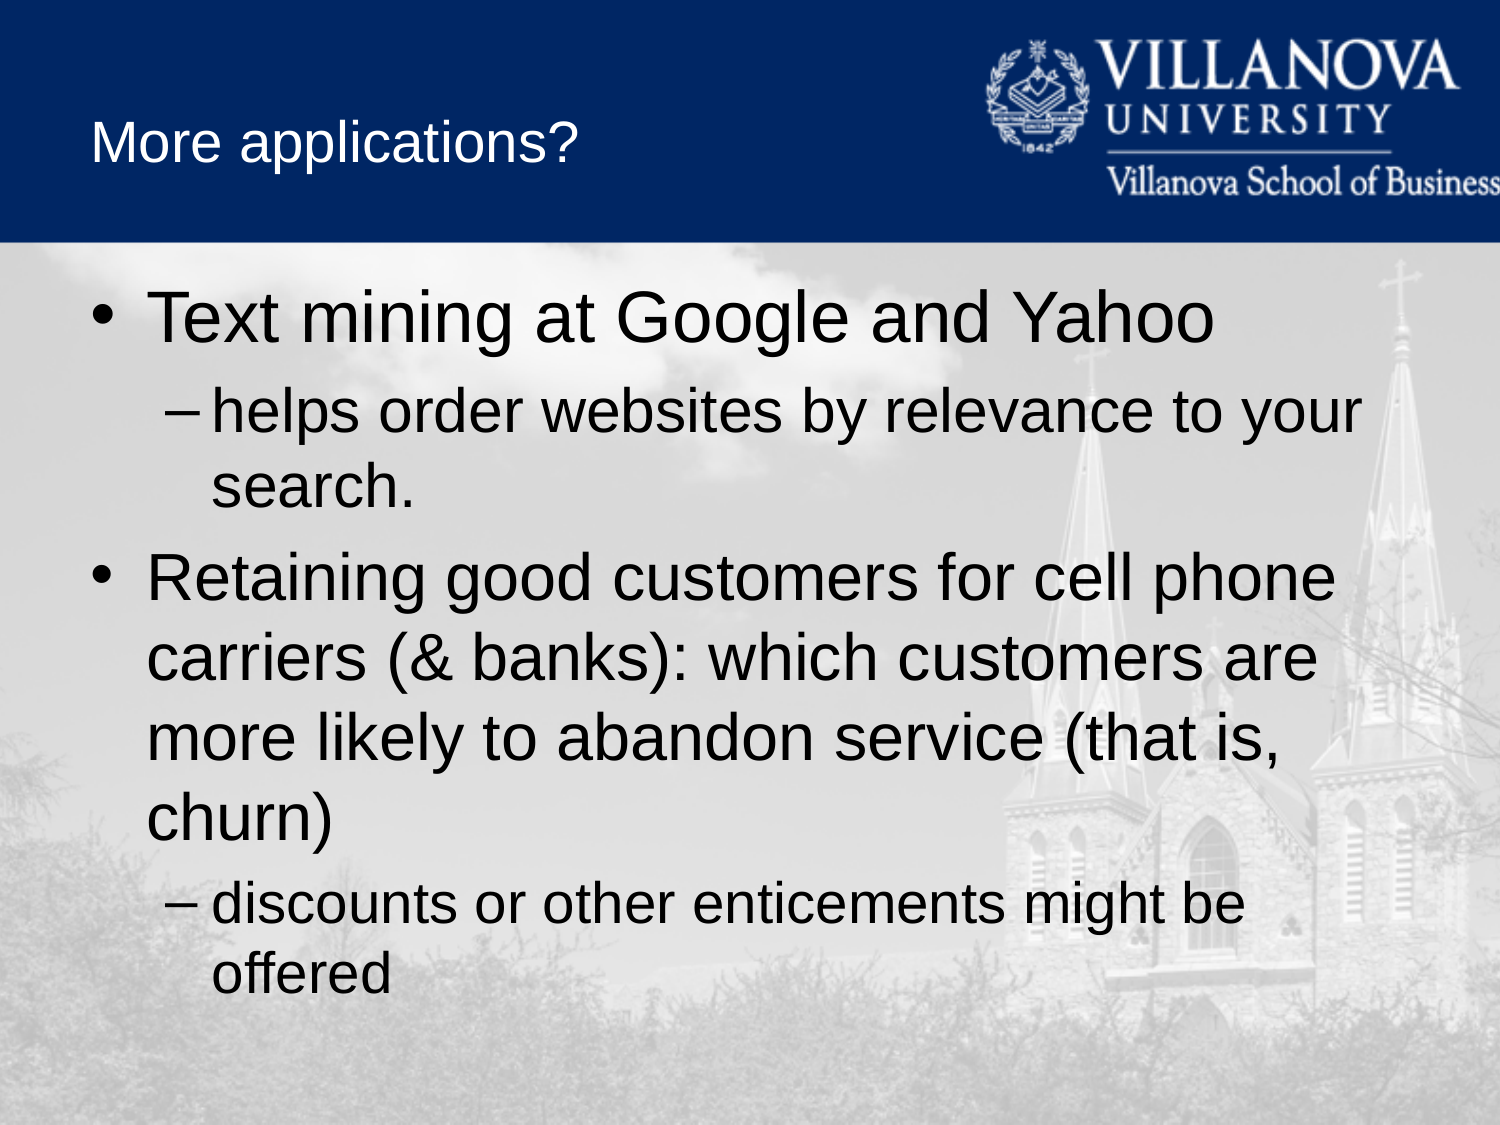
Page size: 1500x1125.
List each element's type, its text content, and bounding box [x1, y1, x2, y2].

title More applications? [75, 45, 1425, 233]
picture [0, 0, 1500, 1125]
list Text mining at Google and Yahoo helps order websites by relevance to your search. Retaining good customers for cell phone carriers (& banks): which customers are more likely to abandon service (that is, churn) discounts or other enticements might be offered [75, 262, 1425, 1125]
